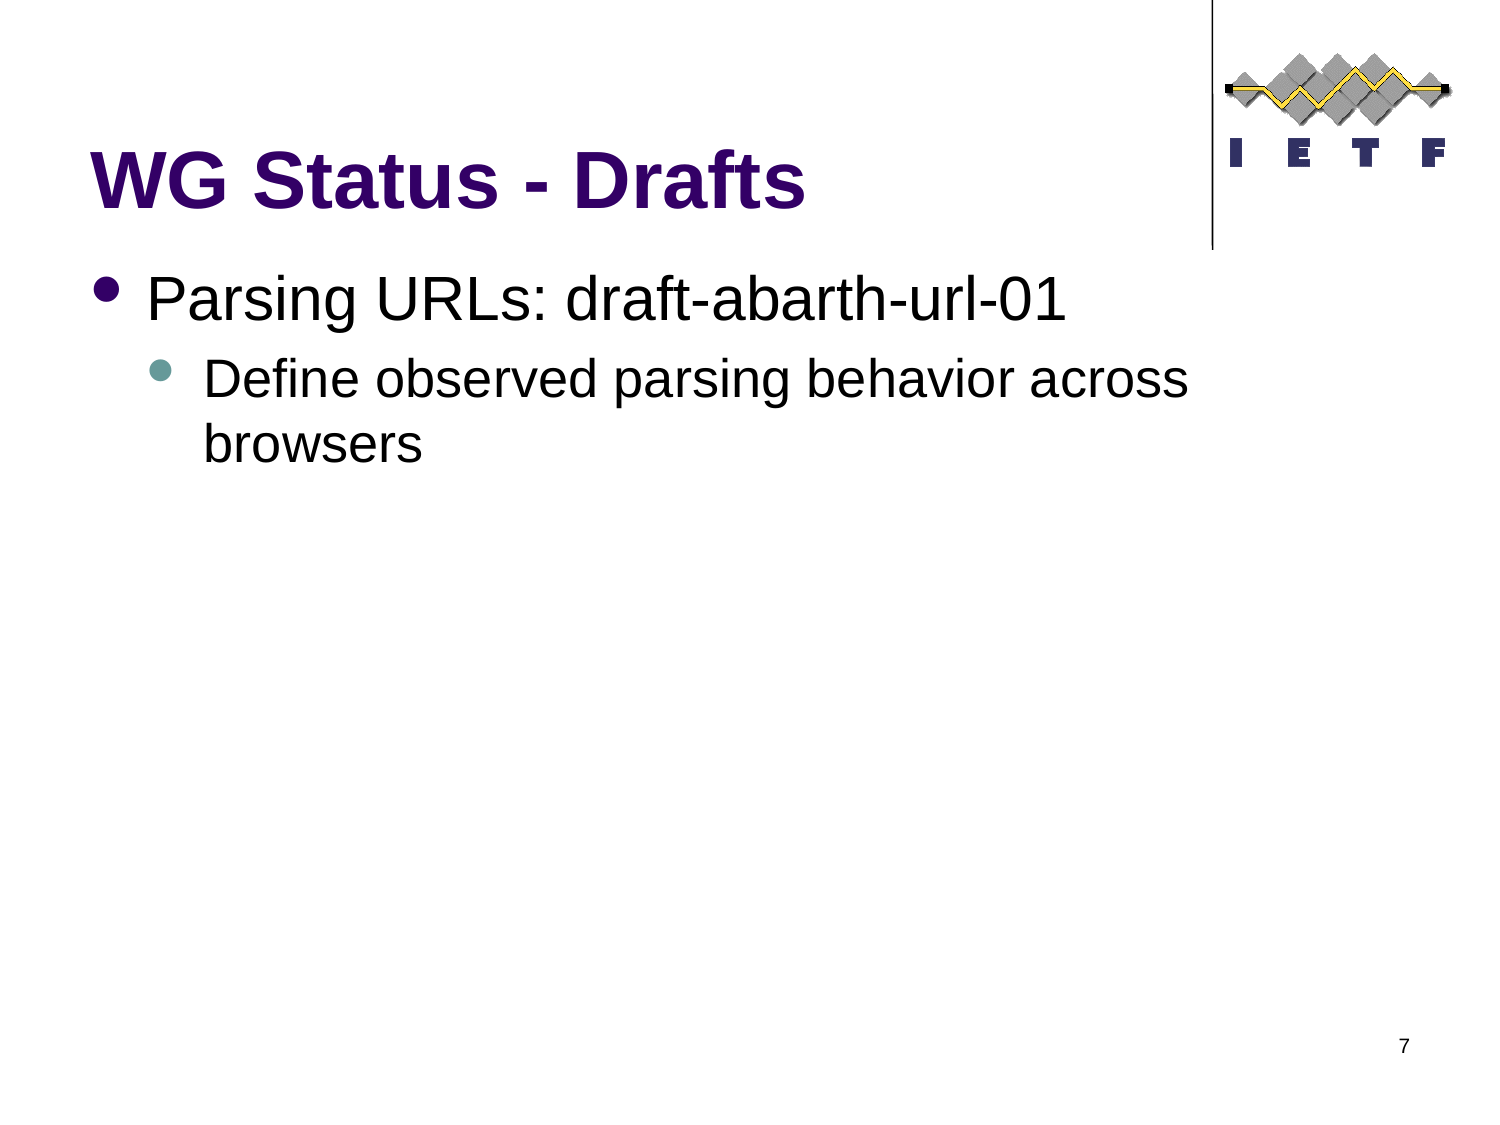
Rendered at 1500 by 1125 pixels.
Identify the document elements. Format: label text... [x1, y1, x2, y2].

title WG Status - Drafts [74, 19, 1201, 233]
slide_number 7 [1074, 1024, 1426, 1101]
list Parsing URLs: draft-abarth-url-01 Define observed parsing behavior across browsers [74, 249, 1426, 1094]
picture [1212, 37, 1463, 181]
